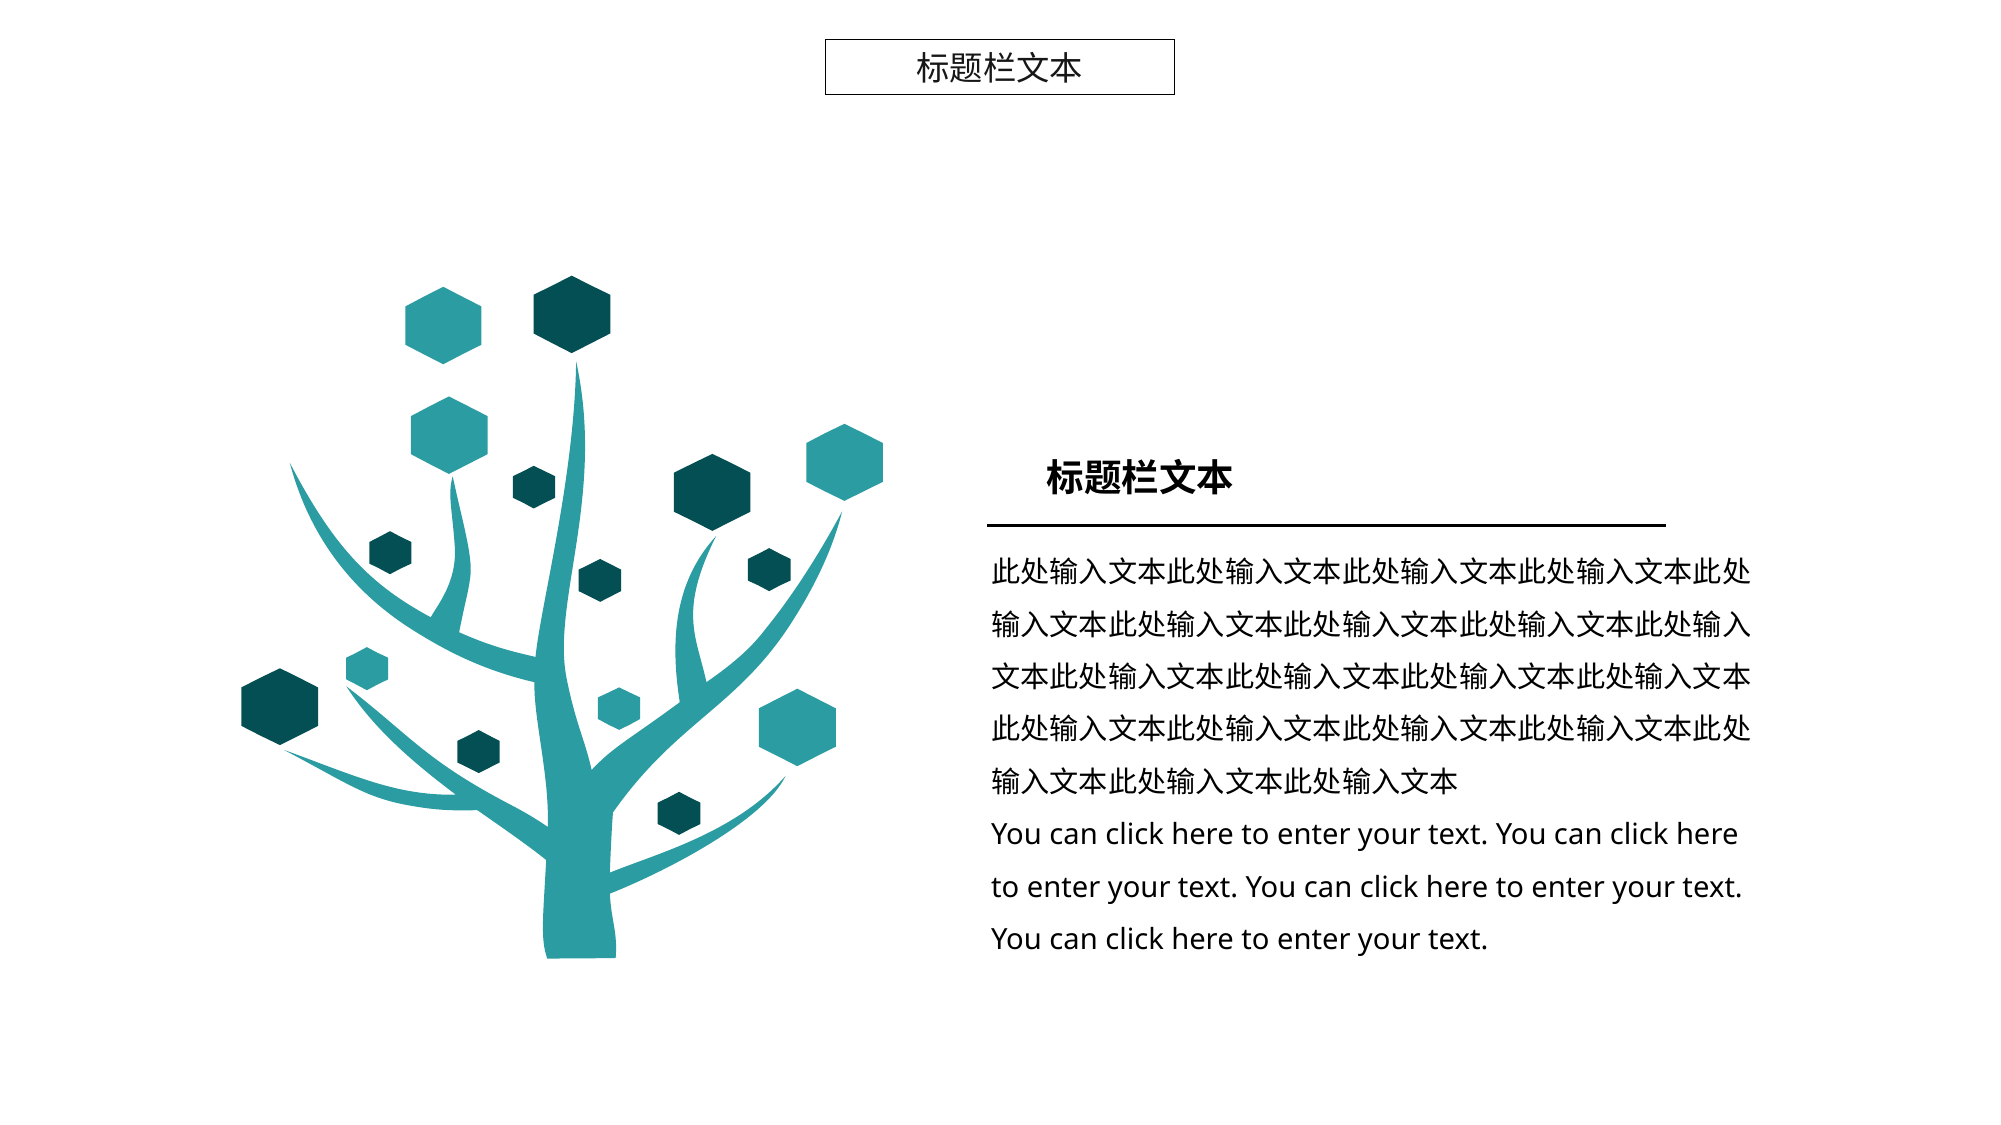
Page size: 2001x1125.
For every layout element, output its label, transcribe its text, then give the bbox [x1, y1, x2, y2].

text_box 此处输入文本此处输入文本此处输入文本此处输入文本此处输入文本此处输入文本此处输入文本此处输入文本此处输入文本此处输入文本此处输入文本此处输入文本此处输入文本此处输入文本此处输入文本此处输入文本此处输入文本此处输入文本此处输入文本此处输入文本 You can click here to enter your text. You can click here to enter your text. You can click here to enter your text. You can click here to enter your text. [976, 528, 1770, 1016]
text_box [241, 275, 883, 959]
text_box 标题栏文本 [974, 446, 1307, 507]
text_box 标题栏文本 [825, 39, 1175, 95]
